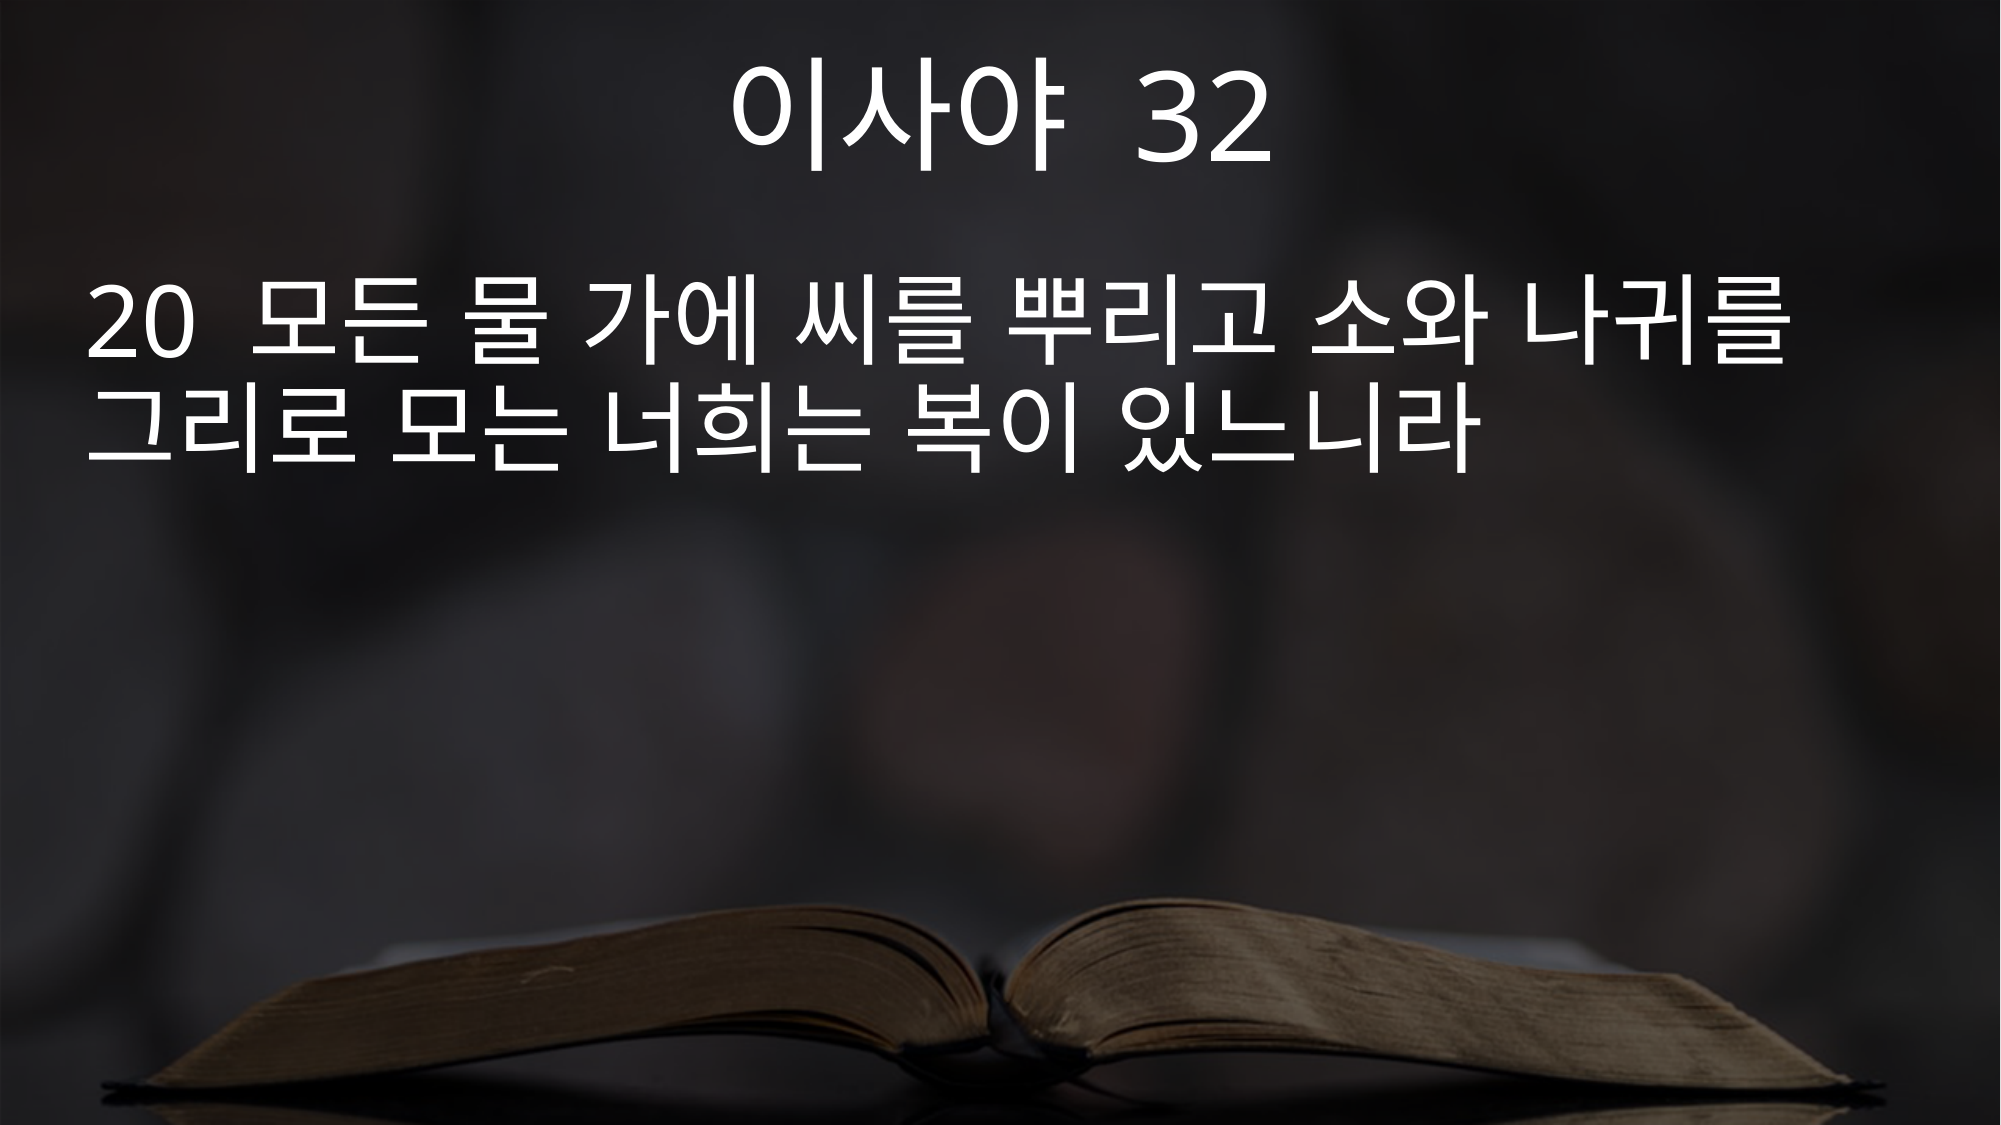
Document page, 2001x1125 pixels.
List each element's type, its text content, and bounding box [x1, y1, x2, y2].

footer 이사야 32 [0, 32, 2000, 192]
list 20 모든 물 가에 씨를 뿌리고 소와 나귀를 그리로 모는 너희는 복이 있느니라 [69, 263, 1953, 423]
picture [0, 0, 2001, 1125]
